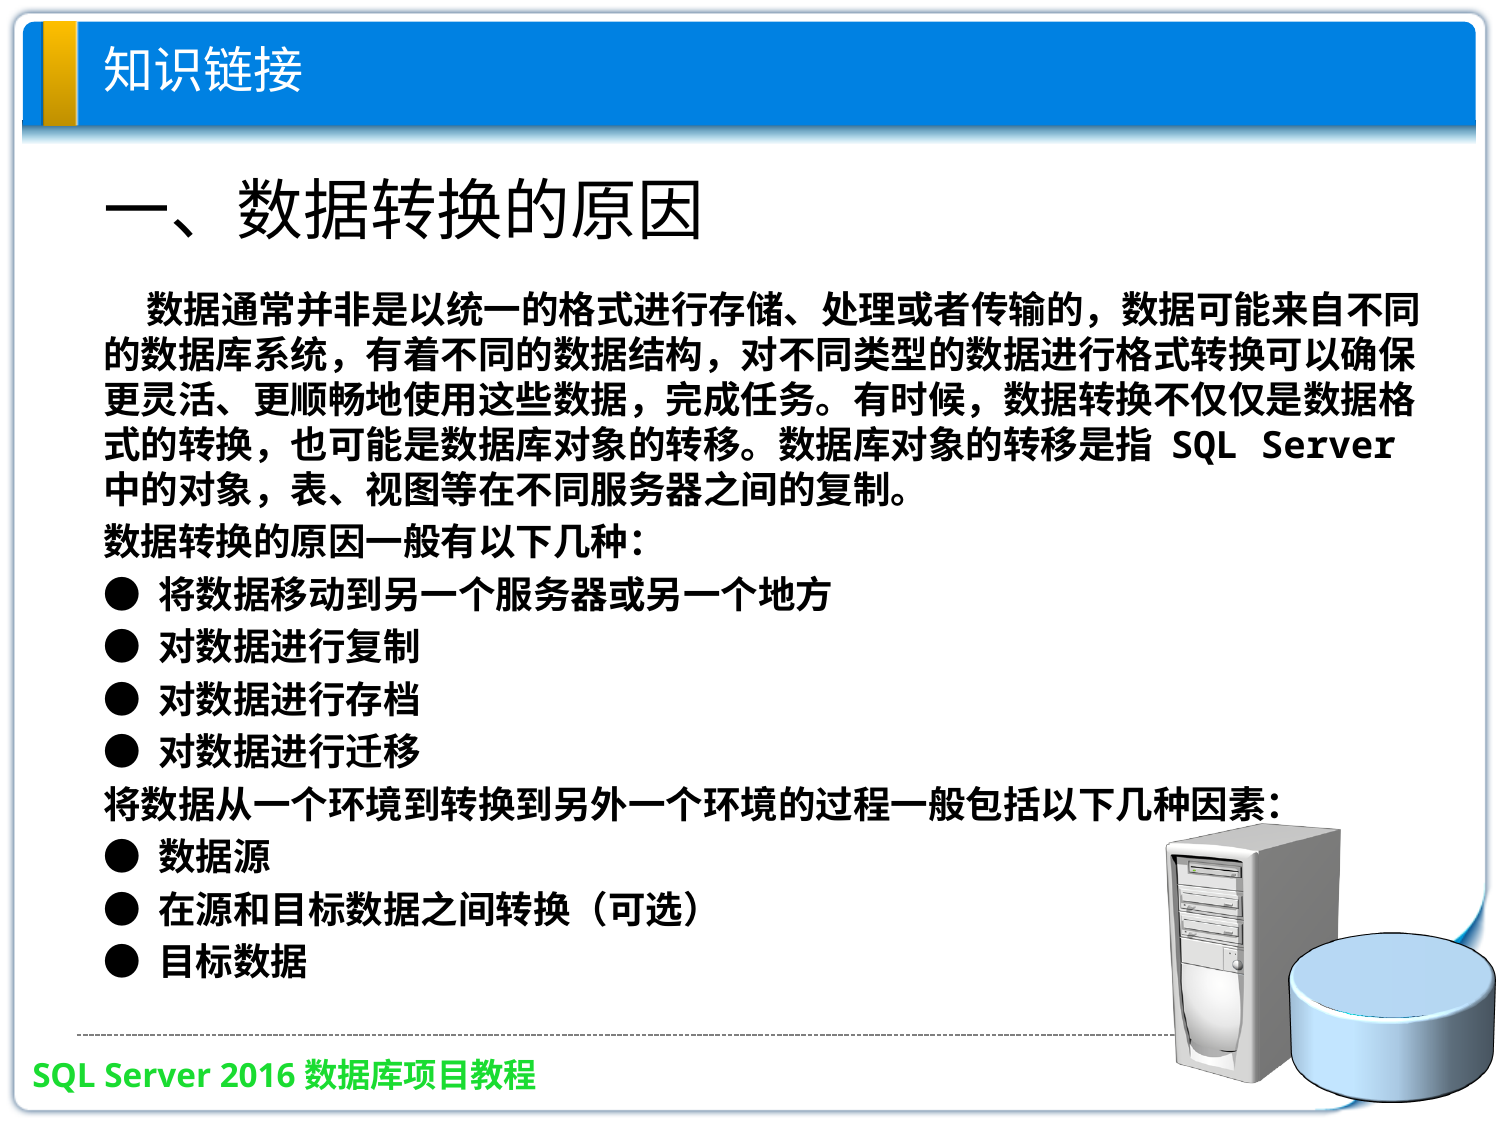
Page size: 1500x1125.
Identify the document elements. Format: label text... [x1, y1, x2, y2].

title 知识链接 [88, 30, 1301, 124]
picture [0, 0, 1500, 1125]
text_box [1164, 822, 1496, 1104]
list 一、数据转换的原因 数据通常并非是以统一的格式进行存储、处理或者传输的，数据可能来自不同的数据库系统，有着不同的数据结构，对不同类型的数据进行格式转换可以确保更灵活、更顺畅地使用这些数据，完成任务。有时候，数据转换不仅仅是数据格式的转换，也可能是数据库对象的转移。数据库对象的转移是指 SQL Server 中的对象，表、视图等在不同服务器之间的复制。 数据转换的原因一般有以下几种： ● 将数据移动到另一个服务器或另一个地方 ● 对数据进行复制 ● 对数据进行存档 ● 对数据进行迁移 将数据从一个环境到转换到另外一个环境的过程一般包括以下几种因素： ● 数据源 ● 在源和目标数据之间转换（可选） ● 目标数据 [88, 160, 1439, 899]
